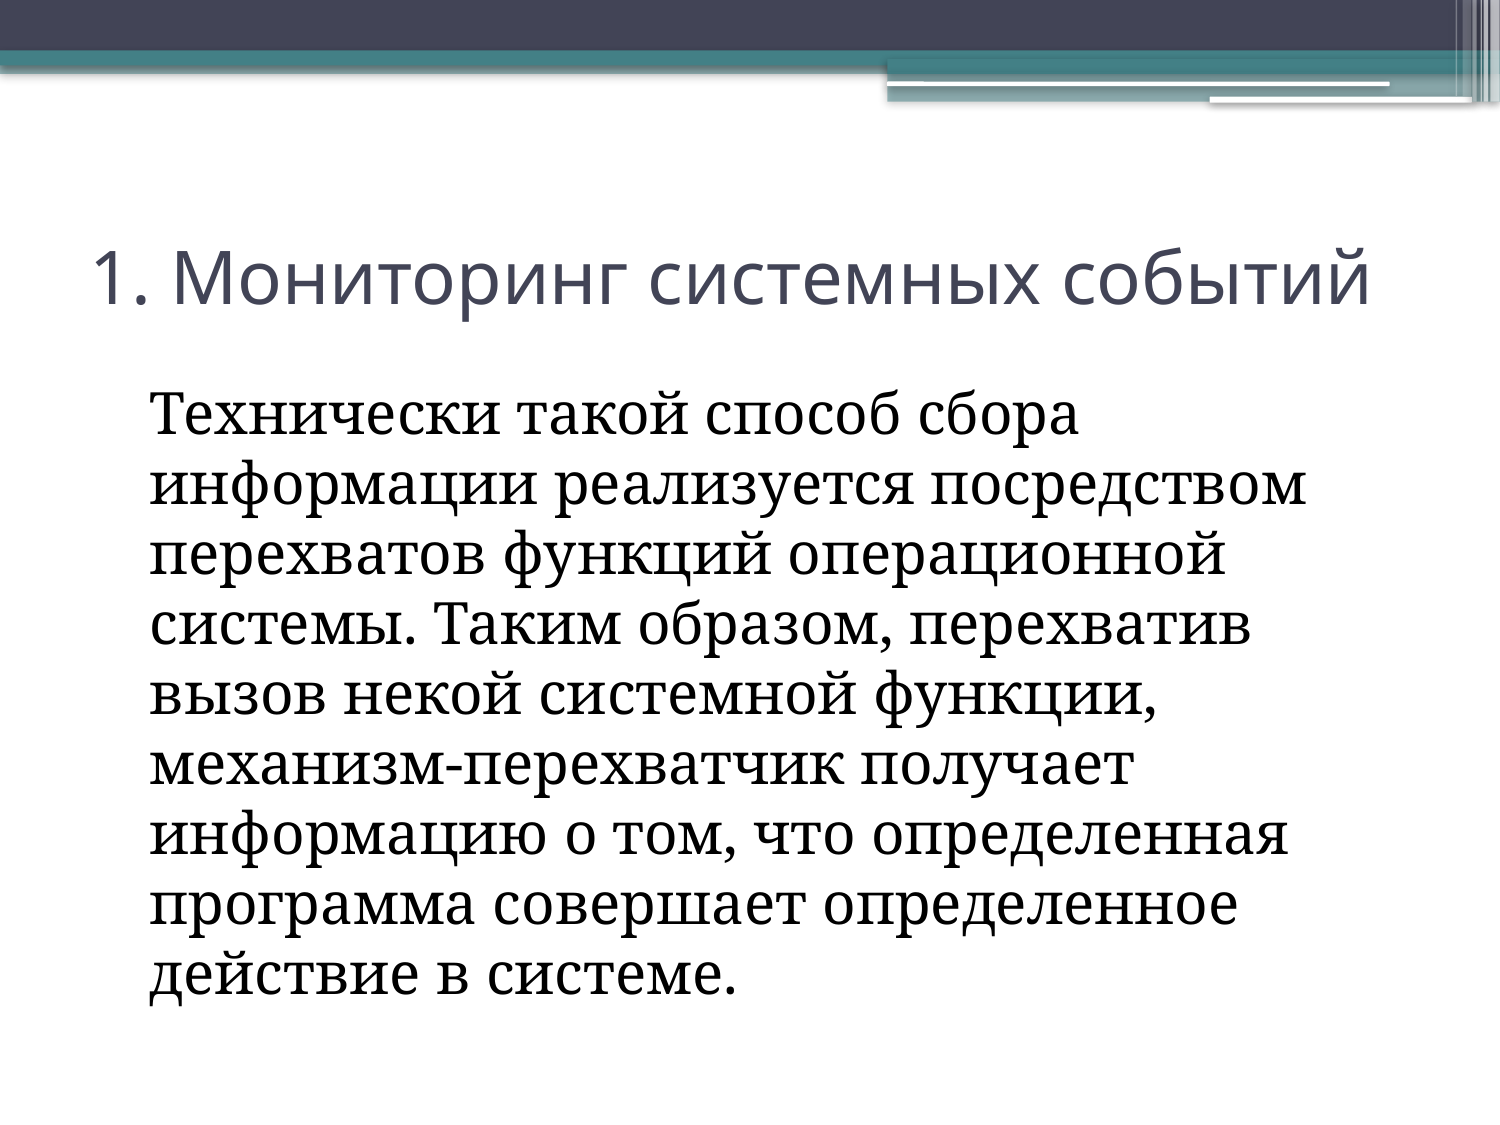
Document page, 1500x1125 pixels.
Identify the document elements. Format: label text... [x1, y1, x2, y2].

title 1. Мониторинг системных событий [75, 187, 1425, 363]
list Технически такой способ сбора информации реализуется посредством перехватов функций операционной системы. Таким образом, перехватив вызов некой системной функции, механизм-перехватчик получает информацию о том, что определенная программа совершает определенное действие в системе. [75, 368, 1425, 1079]
